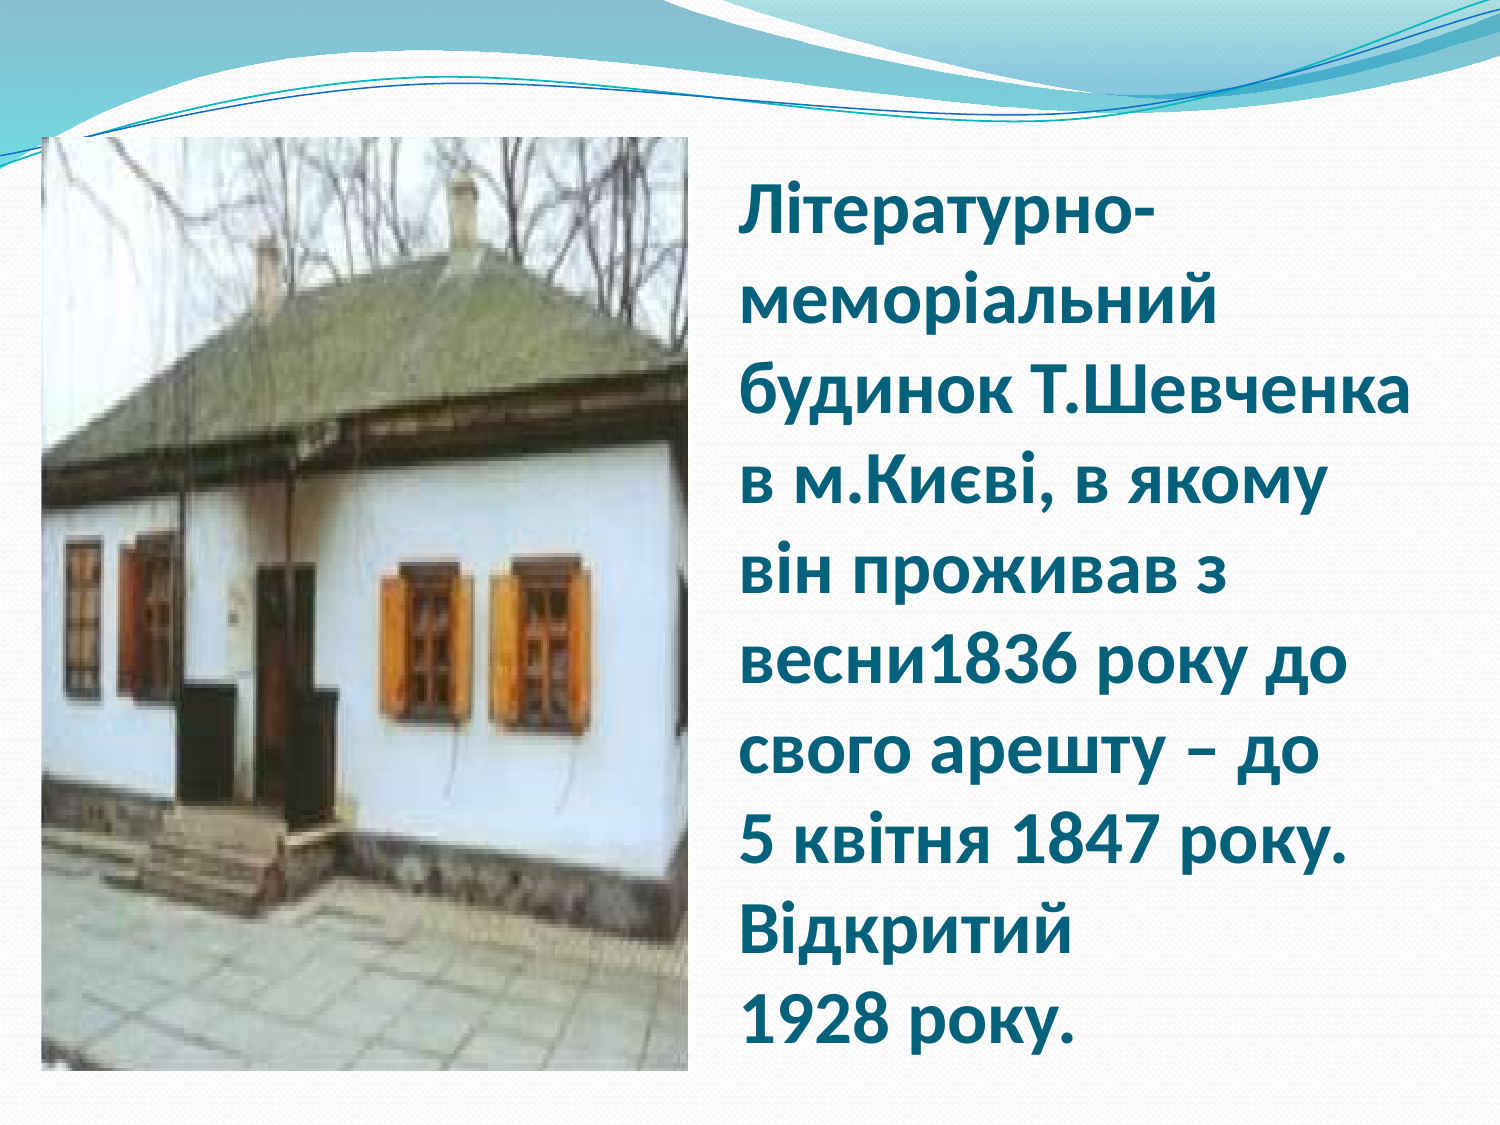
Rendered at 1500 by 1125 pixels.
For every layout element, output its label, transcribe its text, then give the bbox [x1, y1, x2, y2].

picture [41, 136, 692, 1071]
title Літературно-меморіальний будинок Т.Шевченка в м.Києві, в якому він проживав з весни1836 року до свого арешту – до 5 квітня 1847 року. Відкритий 1928 року. [738, 115, 1438, 1059]
